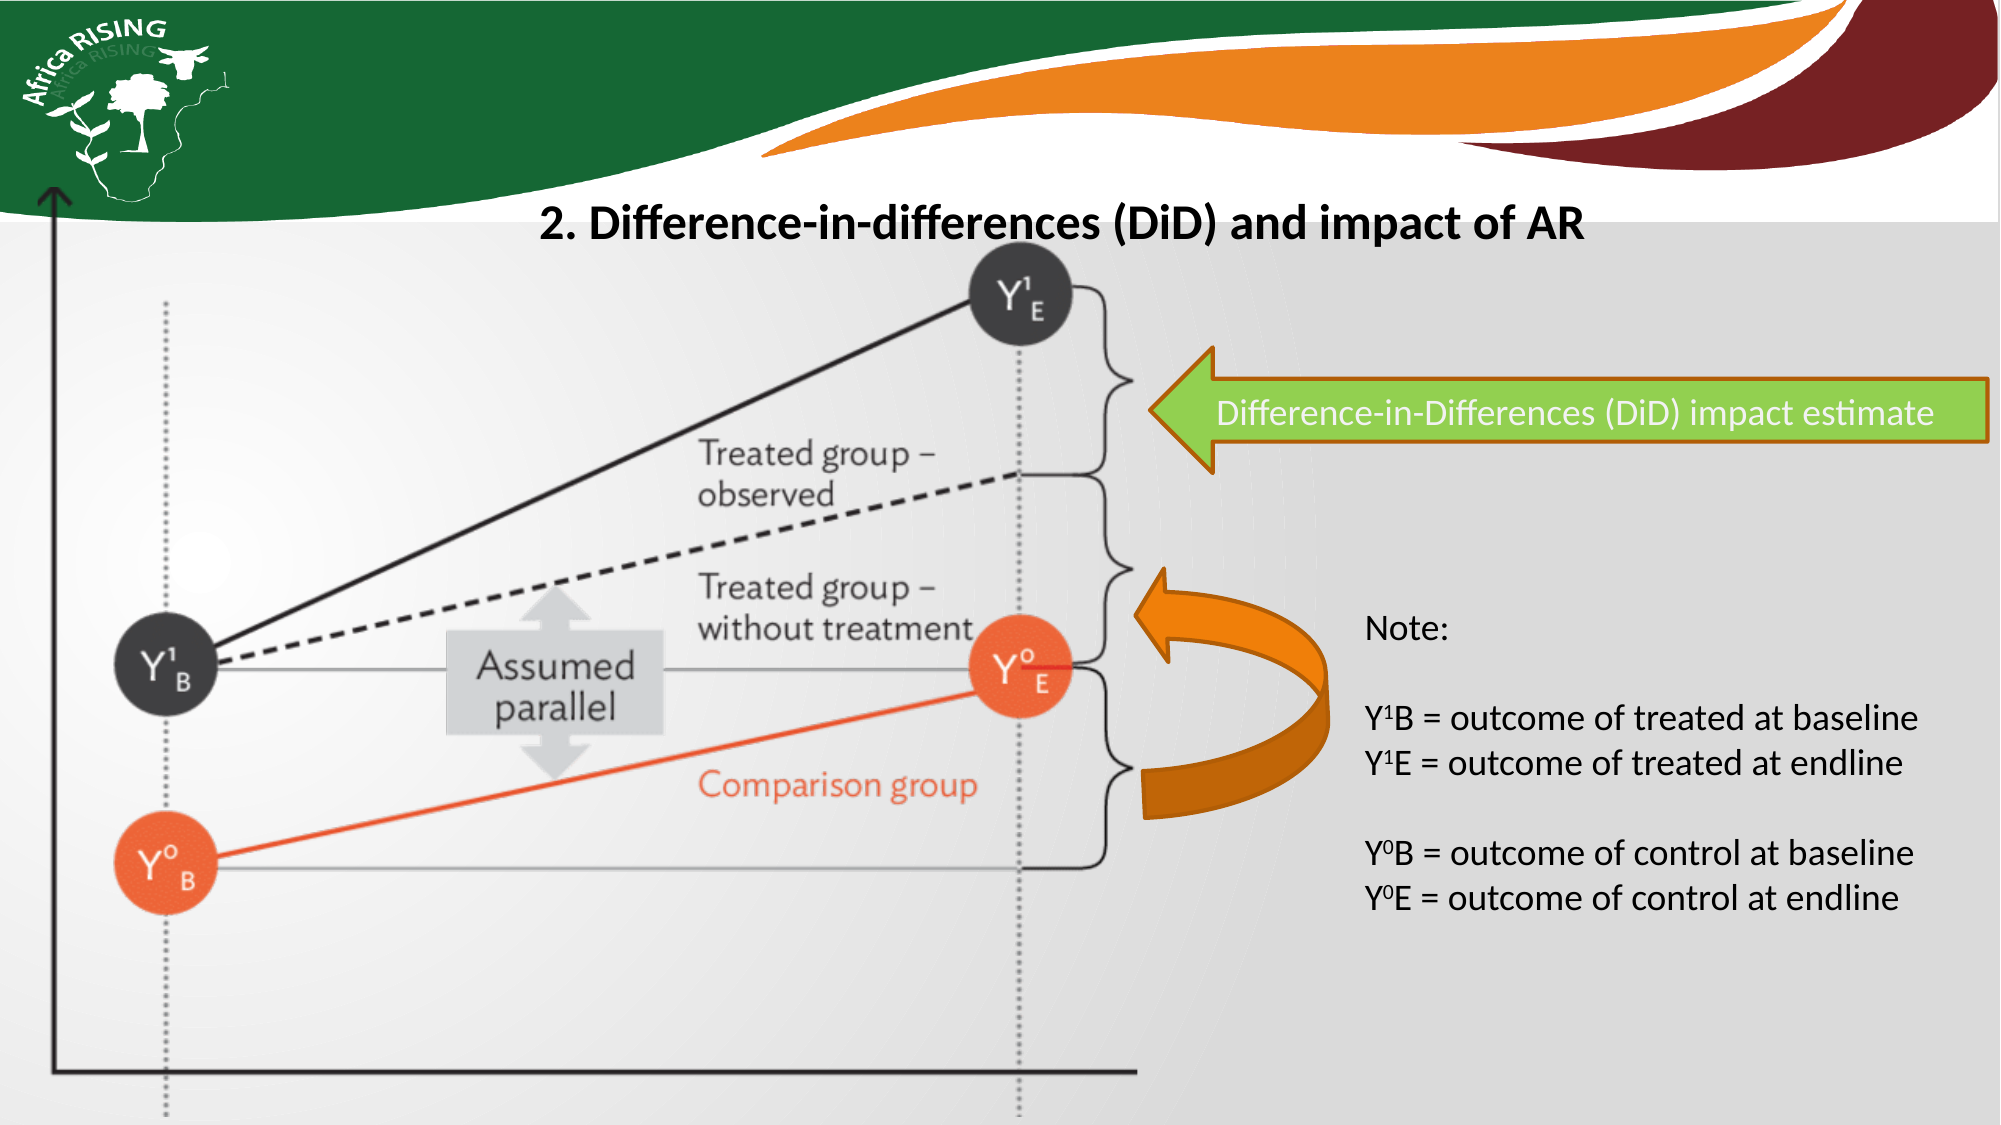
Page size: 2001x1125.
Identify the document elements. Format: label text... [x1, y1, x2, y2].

text_box Note: Y1B = outcome of treated at baseline Y1E = outcome of treated at endline Y0B = outcome of control at baseline Y0E = outcome of control at endline [1349, 595, 1963, 971]
text_box 2. Difference-in-differences (DiD) and impact of AR [1146, 182, 1788, 258]
picture [0, 0, 1998, 1118]
text_box [1149, 566, 1331, 820]
text_box Difference-in-Differences (DiD) impact estimate [1149, 345, 1990, 476]
